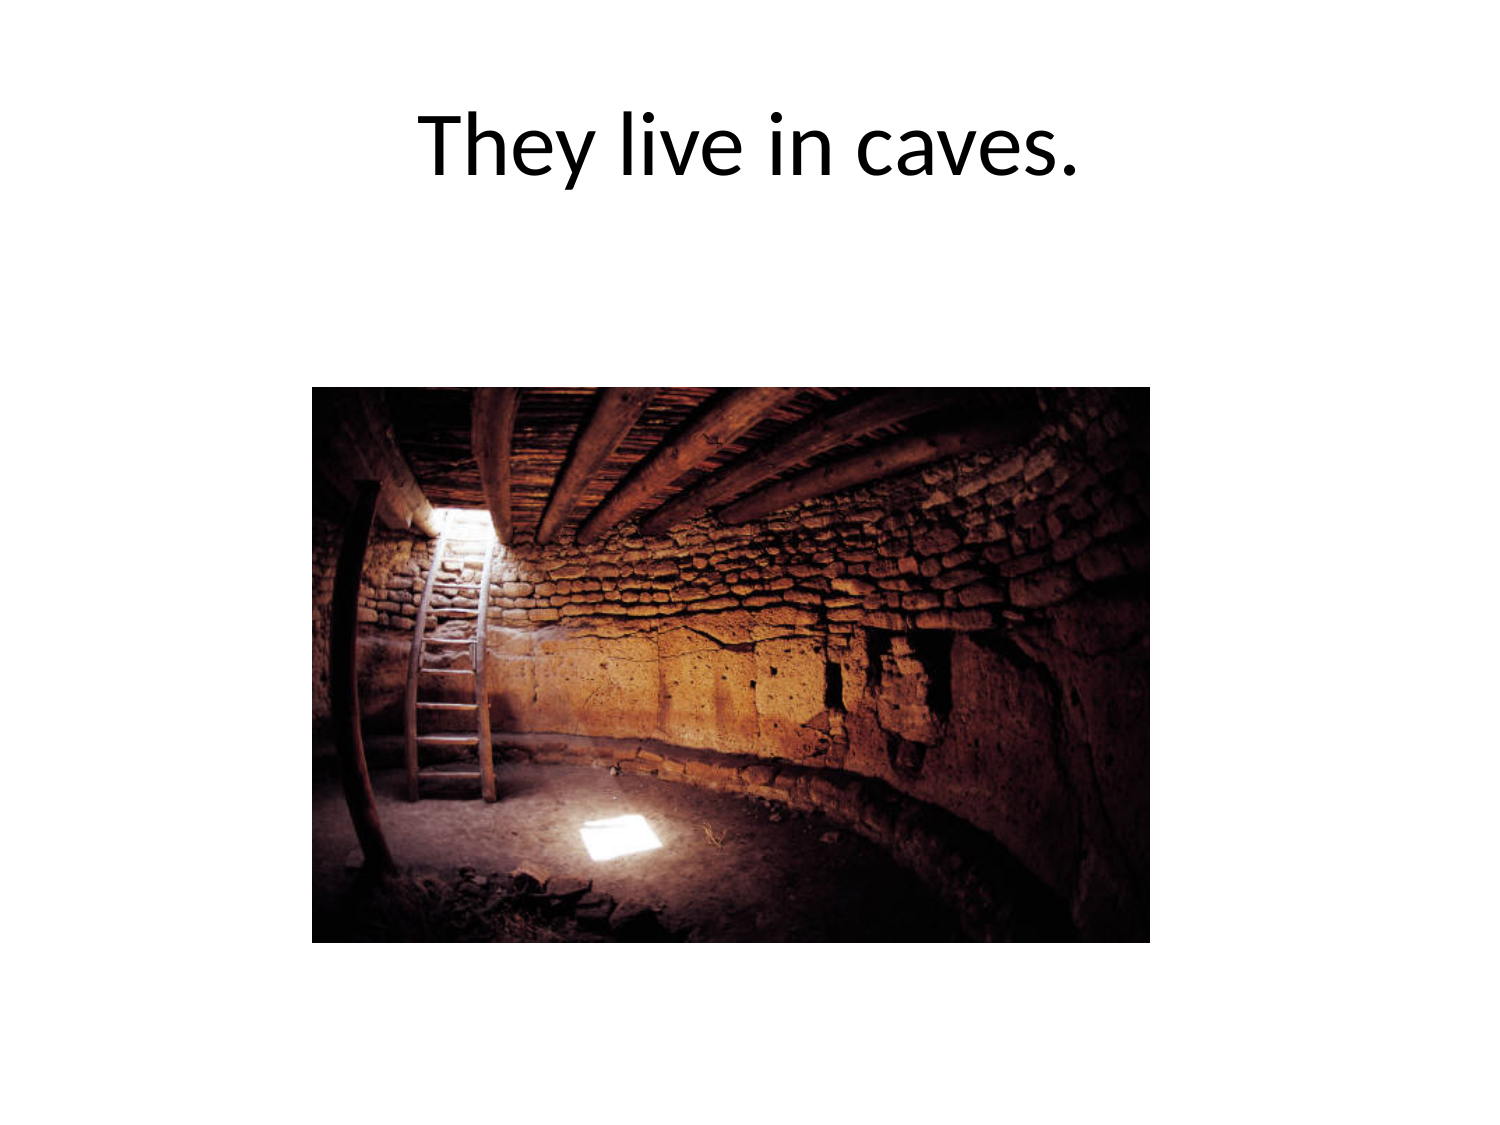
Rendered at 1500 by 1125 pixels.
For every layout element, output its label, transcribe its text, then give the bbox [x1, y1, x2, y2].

title They live in caves. [75, 45, 1425, 233]
picture [312, 387, 1151, 944]
